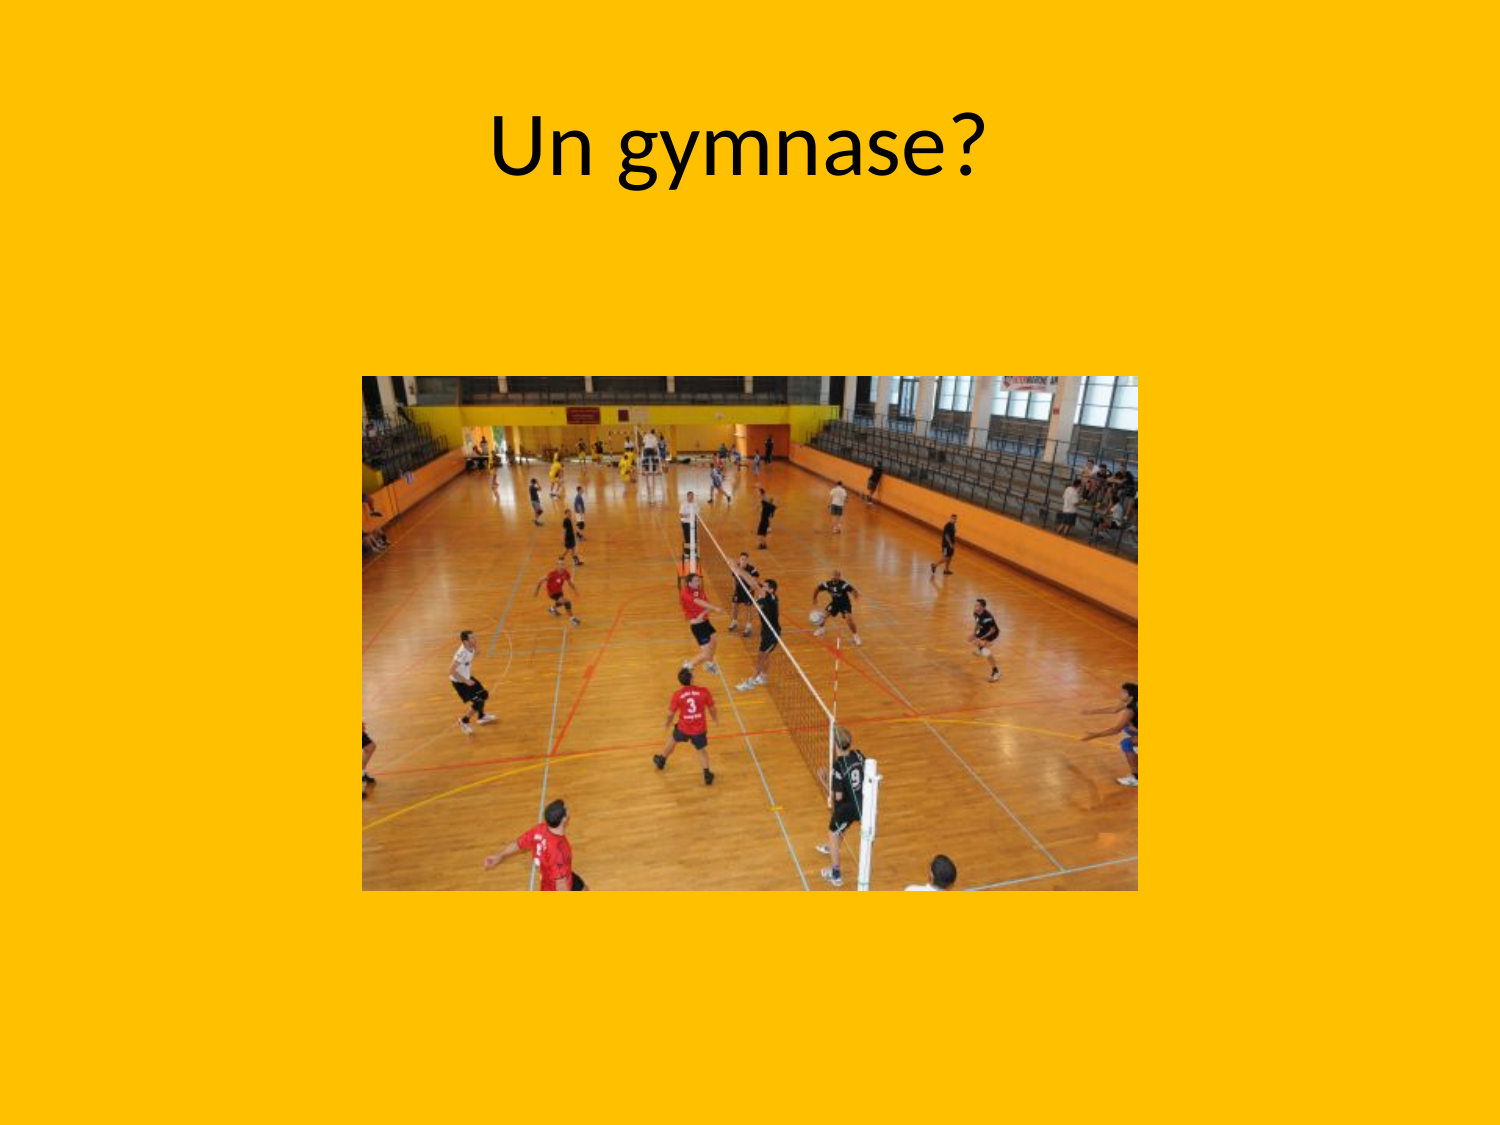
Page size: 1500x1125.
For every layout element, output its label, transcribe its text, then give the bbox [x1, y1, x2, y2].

title Un gymnase? [75, 45, 1425, 233]
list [362, 376, 1138, 891]
